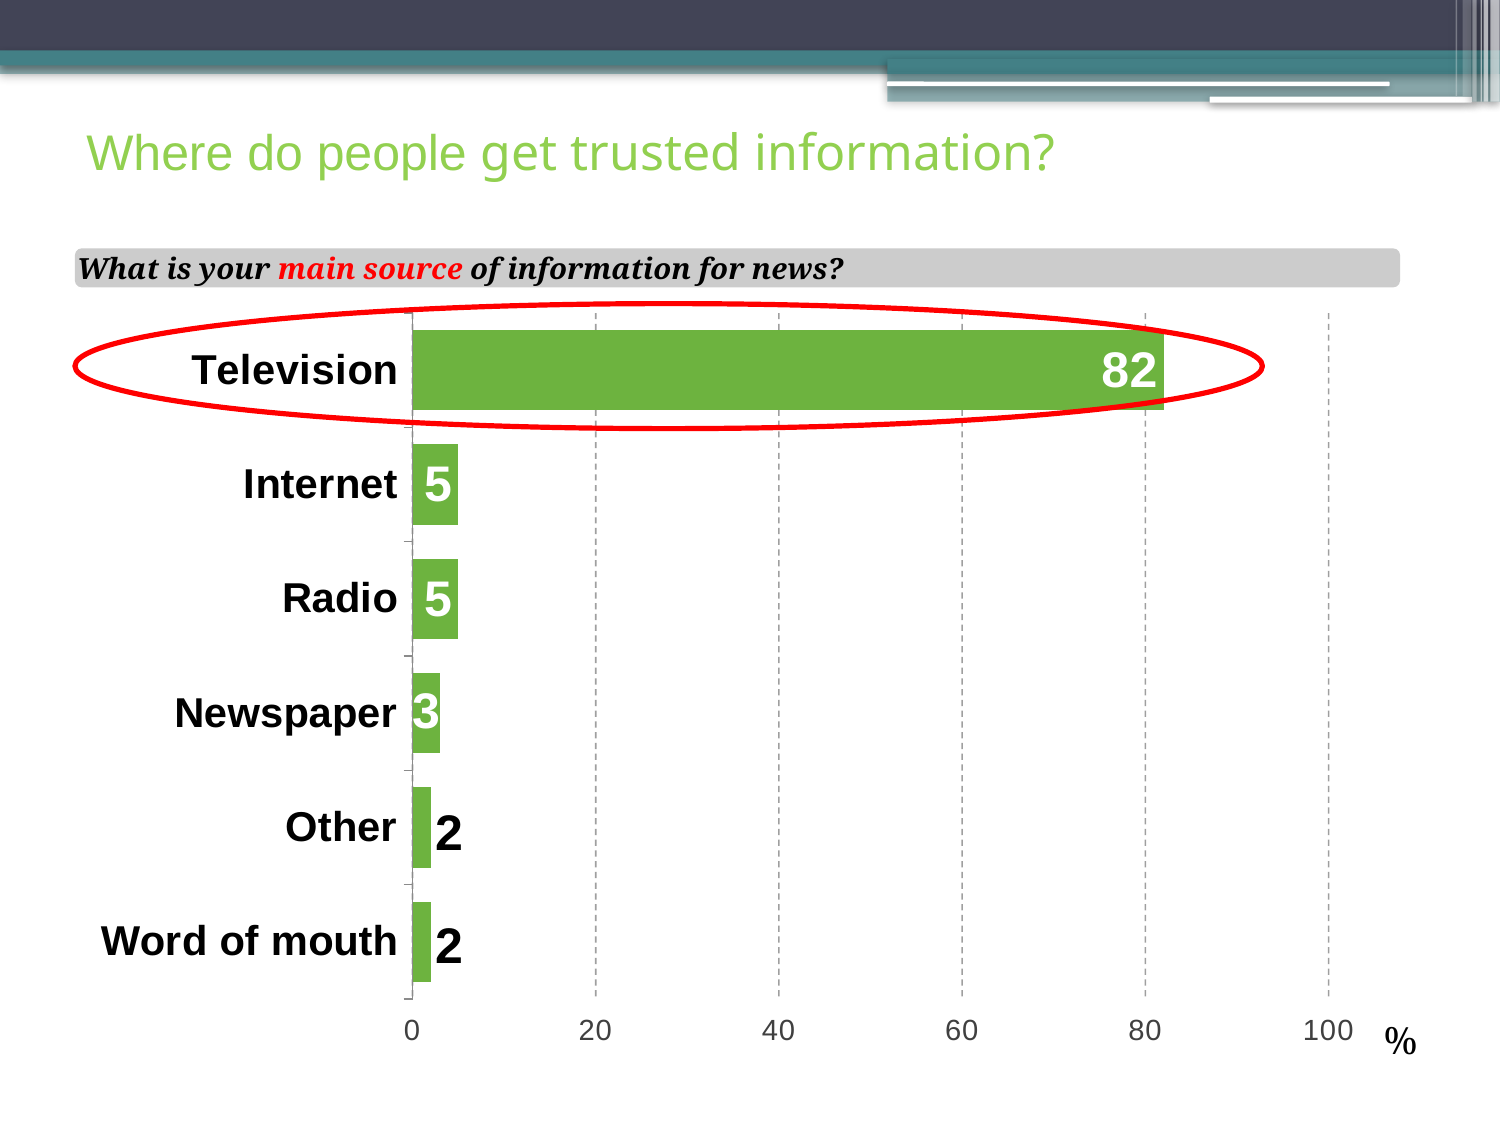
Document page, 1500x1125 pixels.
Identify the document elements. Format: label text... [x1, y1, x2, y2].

text_box % [1399, 1009, 1431, 1070]
text_box What is your main source of information for news? [74, 248, 1401, 285]
title Where do people get trusted information? [71, 112, 1322, 188]
chart [12, 287, 1401, 1060]
